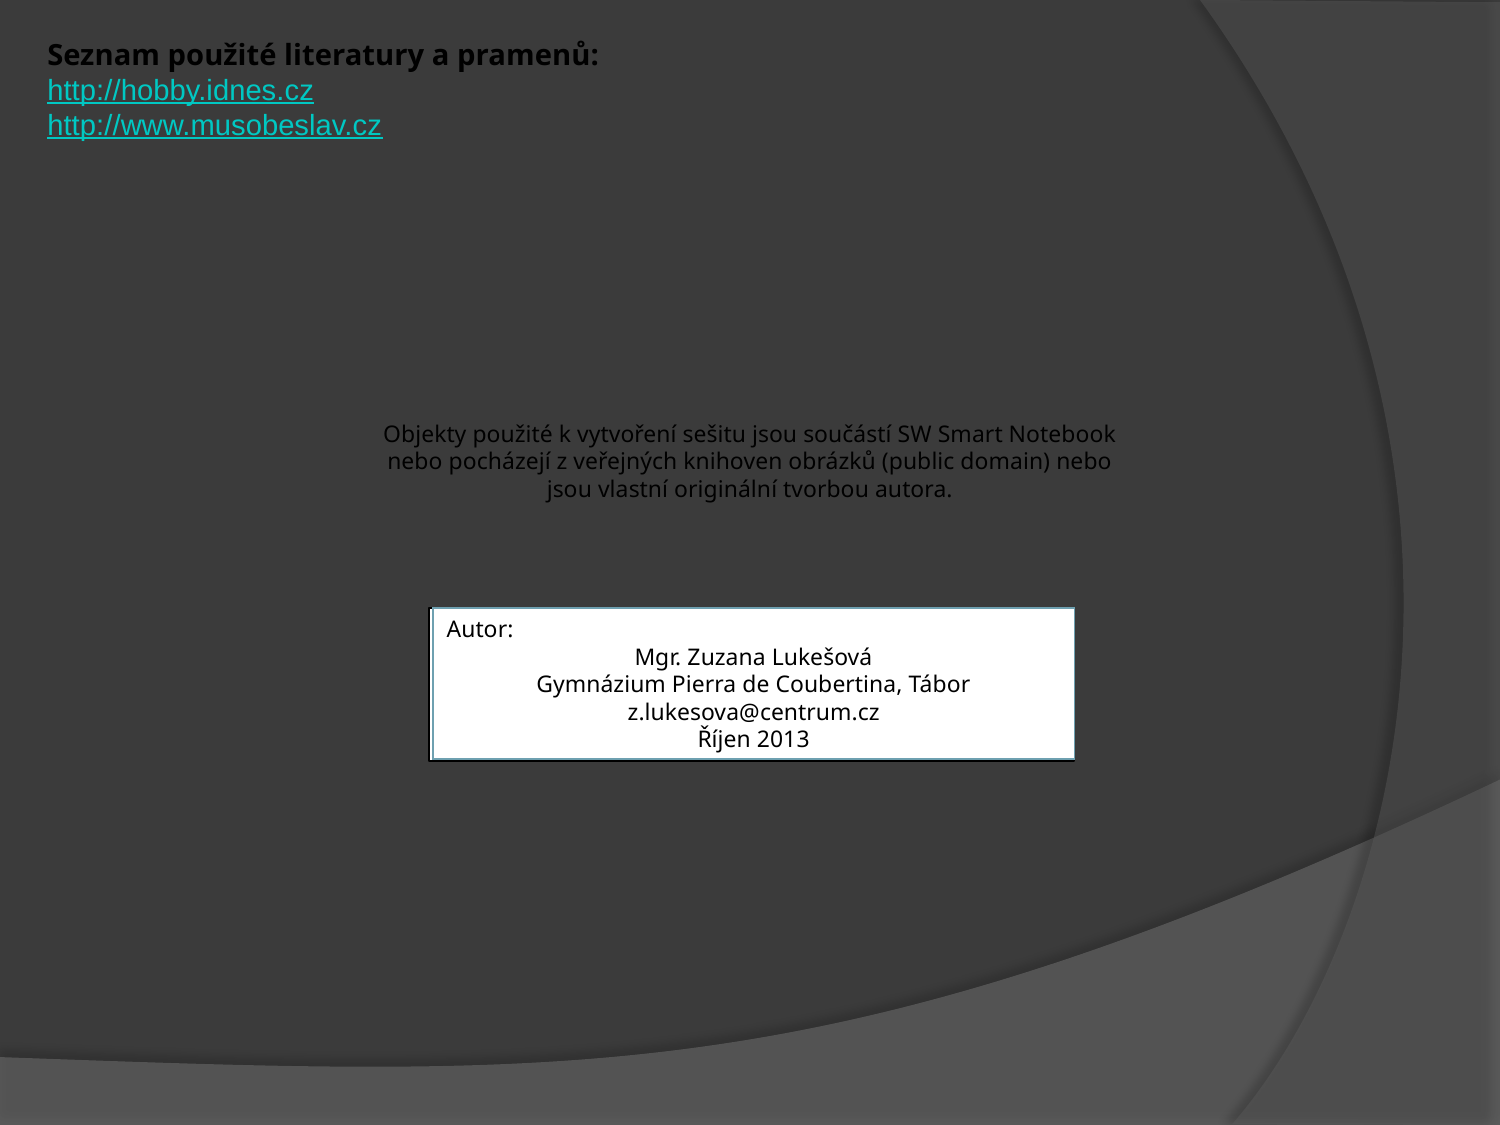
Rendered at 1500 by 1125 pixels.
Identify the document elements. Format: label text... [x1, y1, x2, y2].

text_box Autor: Mgr. Zuzana Lukešová Gymnázium Pierra de Coubertina, Tábor z.lukesova@centrum.cz Říjen 2013 [433, 608, 1075, 759]
text_box Objekty použité k vytvoření sešitu jsou součástí SW Smart Notebook nebo pocházejí z veřejných knihoven obrázků (public domain) nebo jsou vlastní originální tvorbou autora. [363, 412, 1137, 509]
text_box Seznam použité literatury a pramenů: http://hobby.idnes.cz http://www.musobeslav.cz [33, 29, 762, 289]
text_box [428, 607, 1076, 762]
